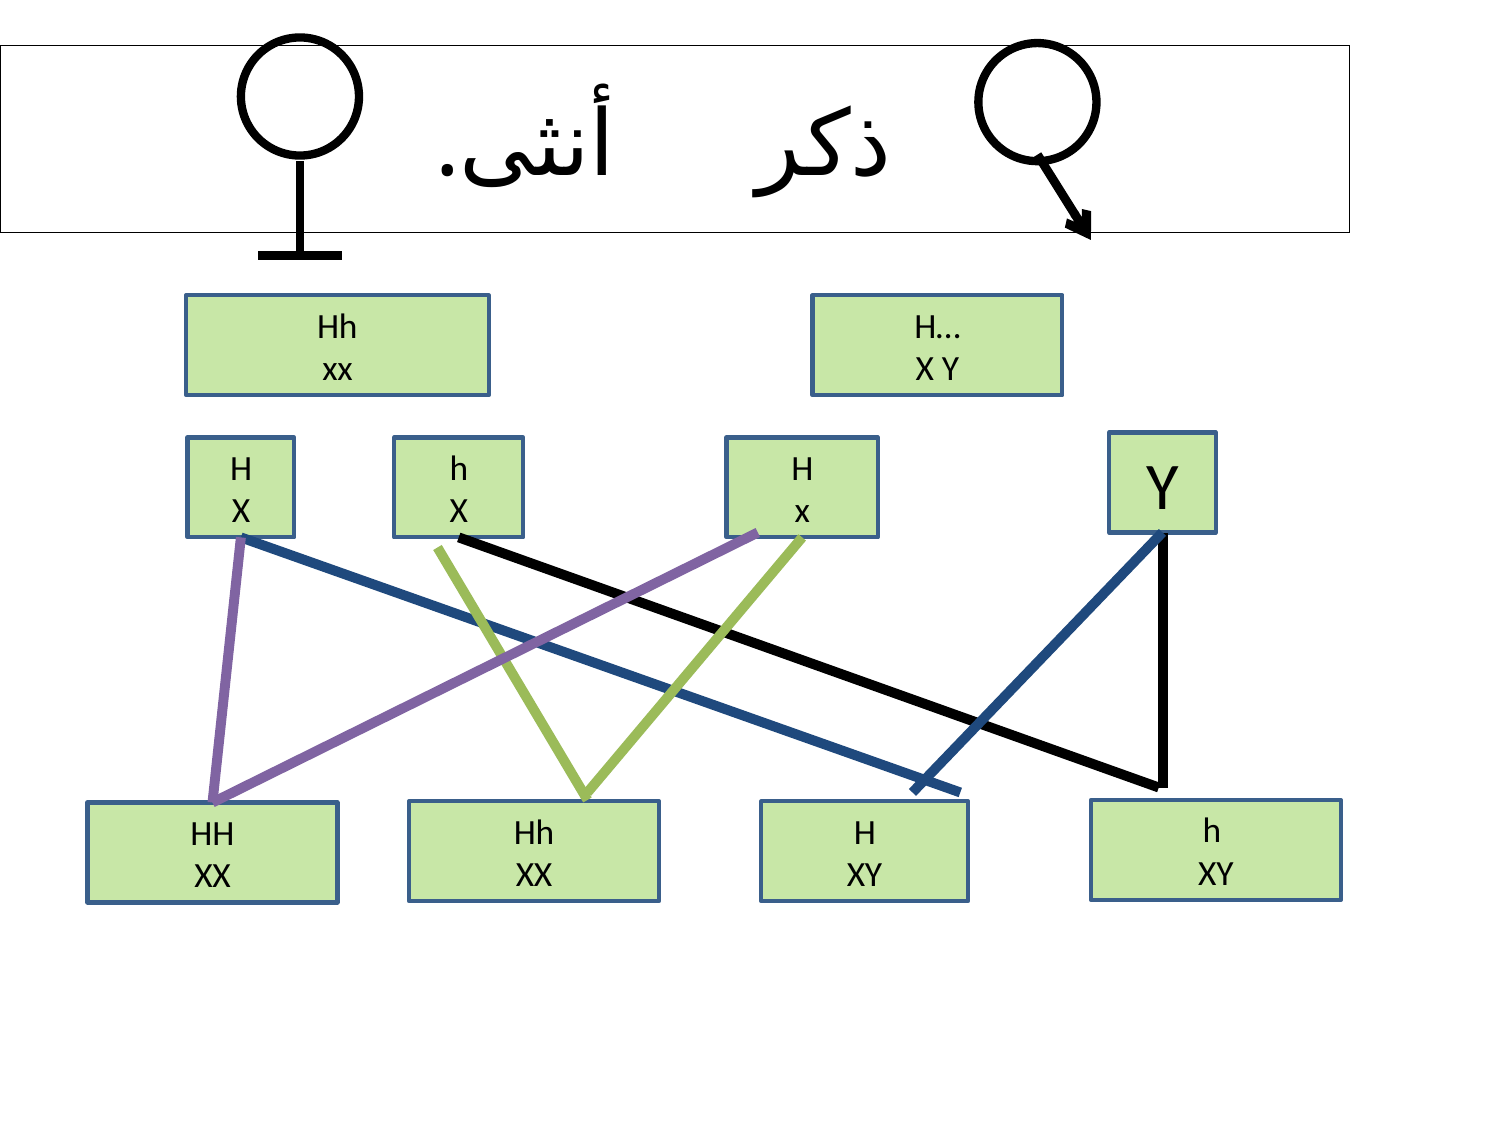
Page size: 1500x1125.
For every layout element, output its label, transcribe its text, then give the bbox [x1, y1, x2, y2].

text_box Hh XX [407, 810, 661, 903]
text_box [976, 40, 1099, 163]
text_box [912, 532, 1163, 793]
title ذكر أنثى. [1062, 45, 1350, 233]
text_box [238, 35, 362, 158]
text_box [212, 532, 758, 803]
text_box HH XX [85, 800, 340, 905]
text_box H X [185, 435, 296, 539]
text_box Y [1107, 430, 1218, 535]
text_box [762, 537, 803, 793]
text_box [212, 537, 242, 803]
text_box H XY [759, 802, 970, 903]
text_box h X [392, 435, 525, 530]
text_box H x [724, 435, 880, 534]
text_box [1037, 154, 1092, 241]
text_box H… X Y [810, 293, 1064, 397]
text_box Hh xx [184, 293, 491, 397]
title ذكر أنثى. [0, 45, 1032, 233]
text_box h XY [1089, 798, 1343, 902]
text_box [804, 537, 961, 793]
